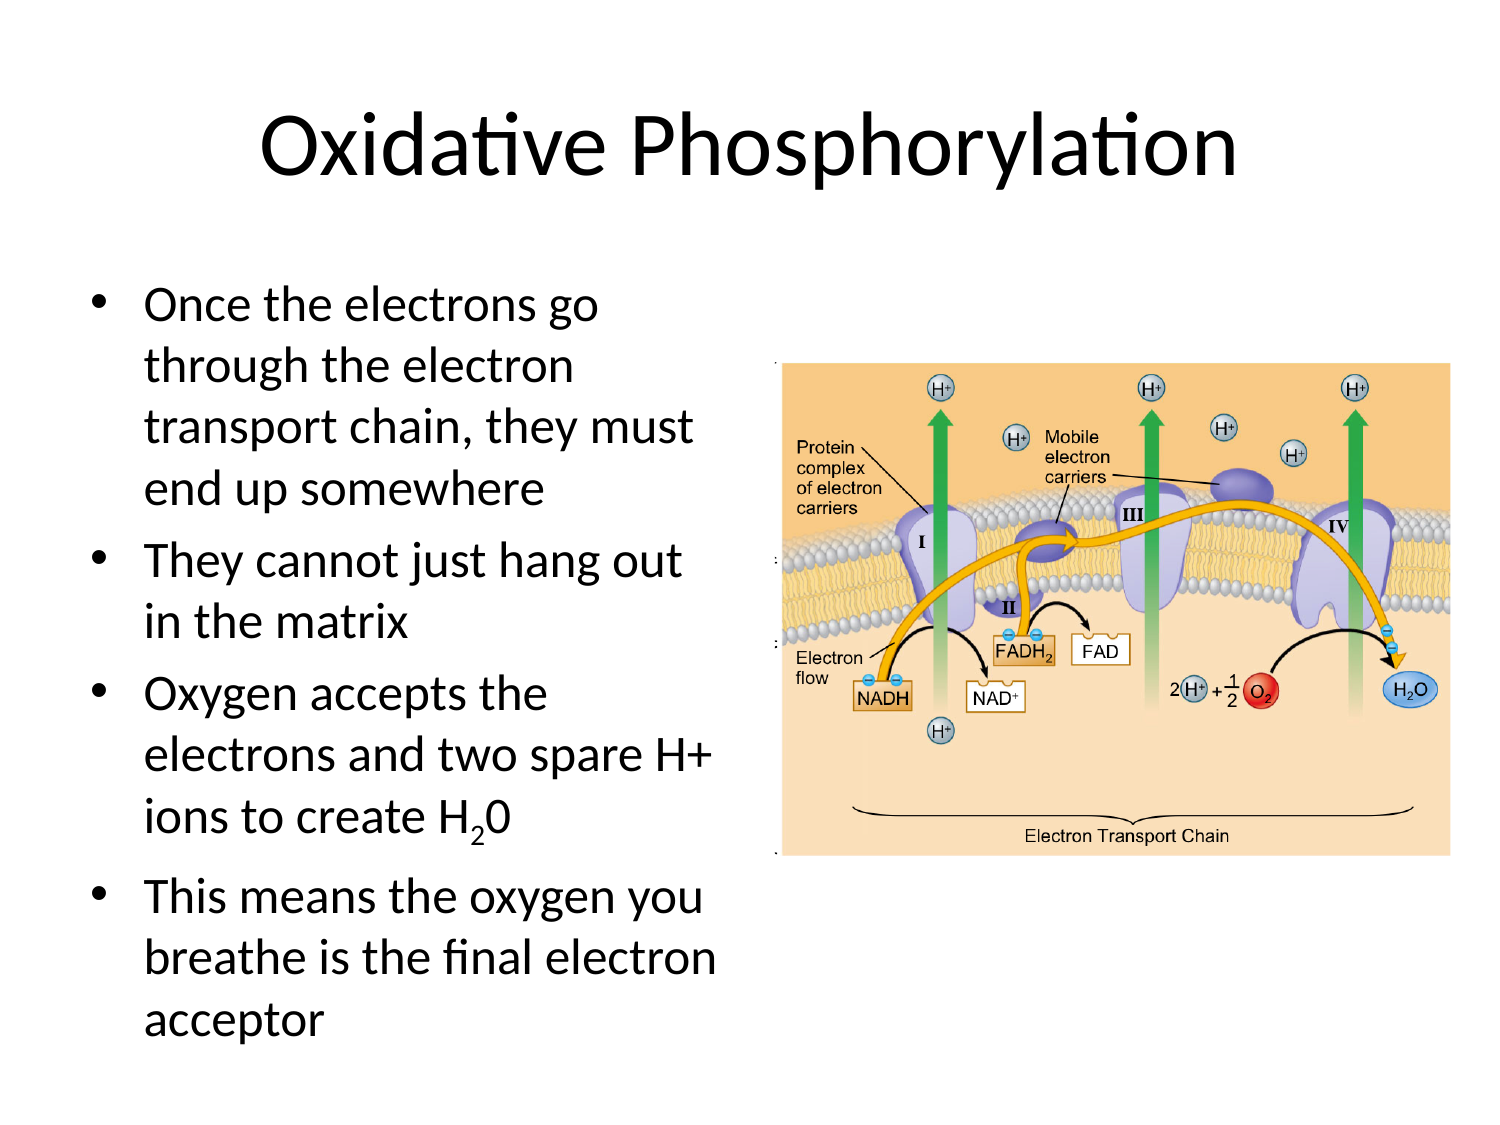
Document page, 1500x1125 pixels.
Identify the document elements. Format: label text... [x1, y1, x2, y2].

list Once the electrons go through the electron transport chain, they must end up somewhere They cannot just hang out in the matrix Oxygen accepts the electrons and two spare H+ ions to create H20 This means the oxygen you breathe is the final electron acceptor [75, 262, 738, 1063]
title Oxidative Phosphorylation [75, 45, 1425, 233]
picture [774, 362, 1451, 856]
